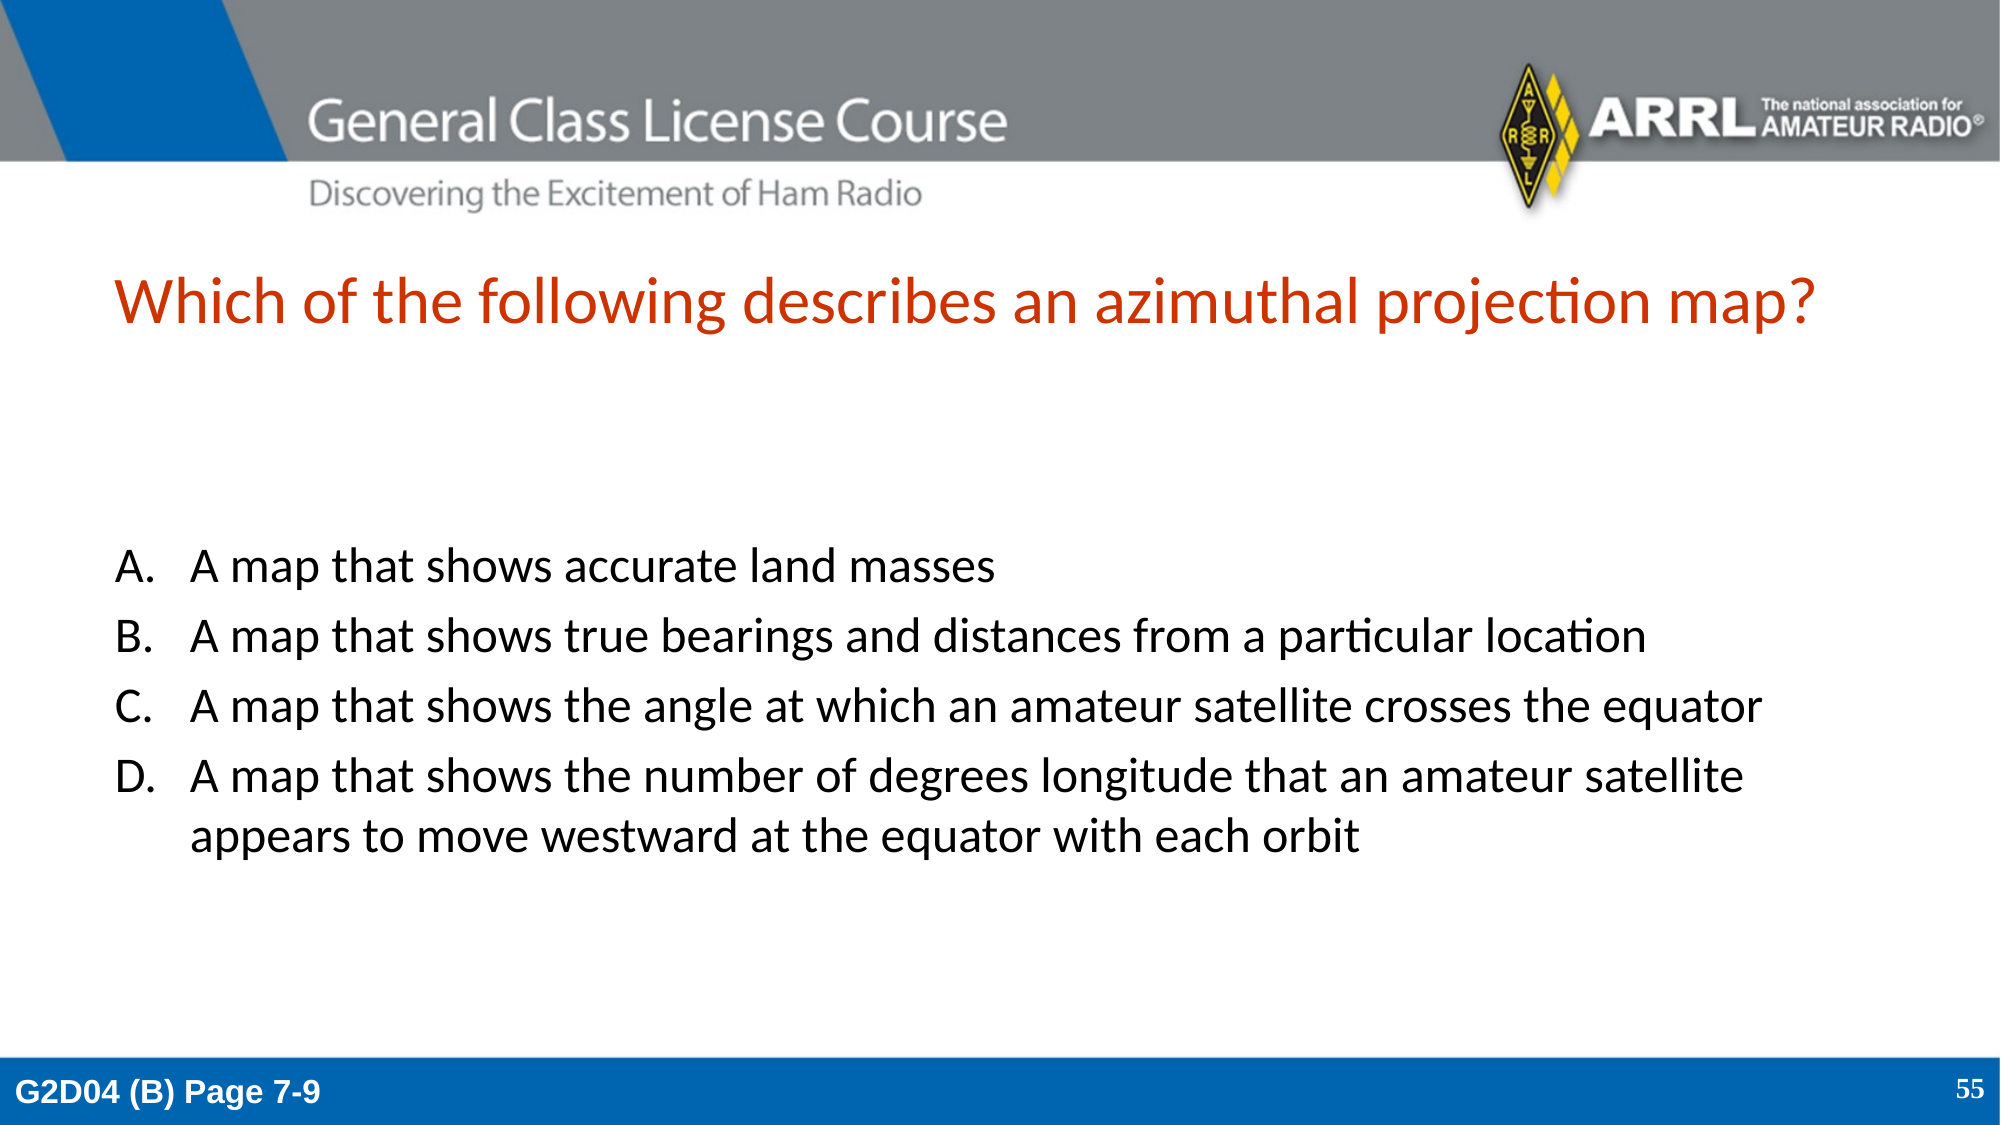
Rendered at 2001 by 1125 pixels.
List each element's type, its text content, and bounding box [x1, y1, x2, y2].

title Which of the following describes an azimuthal projection map? [99, 249, 1900, 468]
list A map that shows accurate land masses A map that shows true bearings and distances from a particular location A map that shows the angle at which an amateur satellite crosses the equator A map that shows the number of degrees longitude that an amateur satellite appears to move westward at the equator with each orbit [99, 525, 1900, 1005]
text_box 55 [1875, 1062, 2000, 1113]
picture [0, 0, 2001, 1125]
text_box G2D04 (B) Page 7-9 [0, 1062, 1313, 1118]
